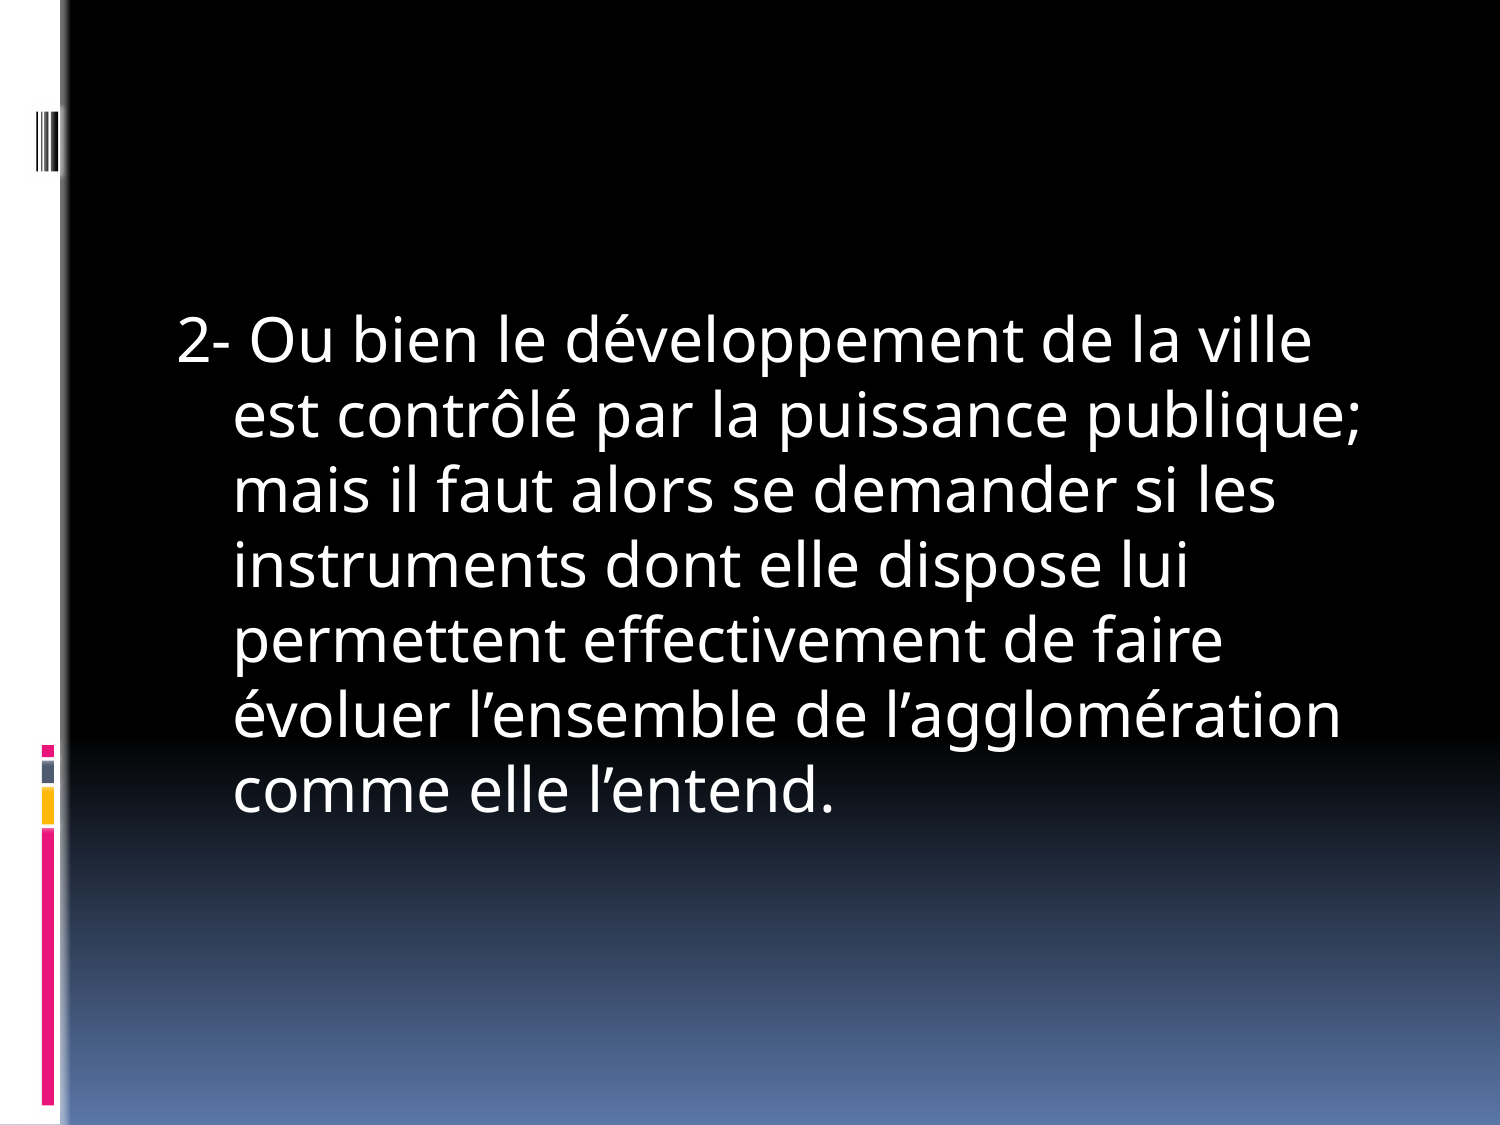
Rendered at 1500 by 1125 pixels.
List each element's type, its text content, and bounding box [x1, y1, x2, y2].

list 2- Ou bien le développement de la ville est contrôlé par la puissance publique; mais il faut alors se demander si les instruments dont elle dispose lui permettent effectivement de faire évoluer l’ensemble de l’agglomération comme elle l’entend. [150, 292, 1425, 1043]
